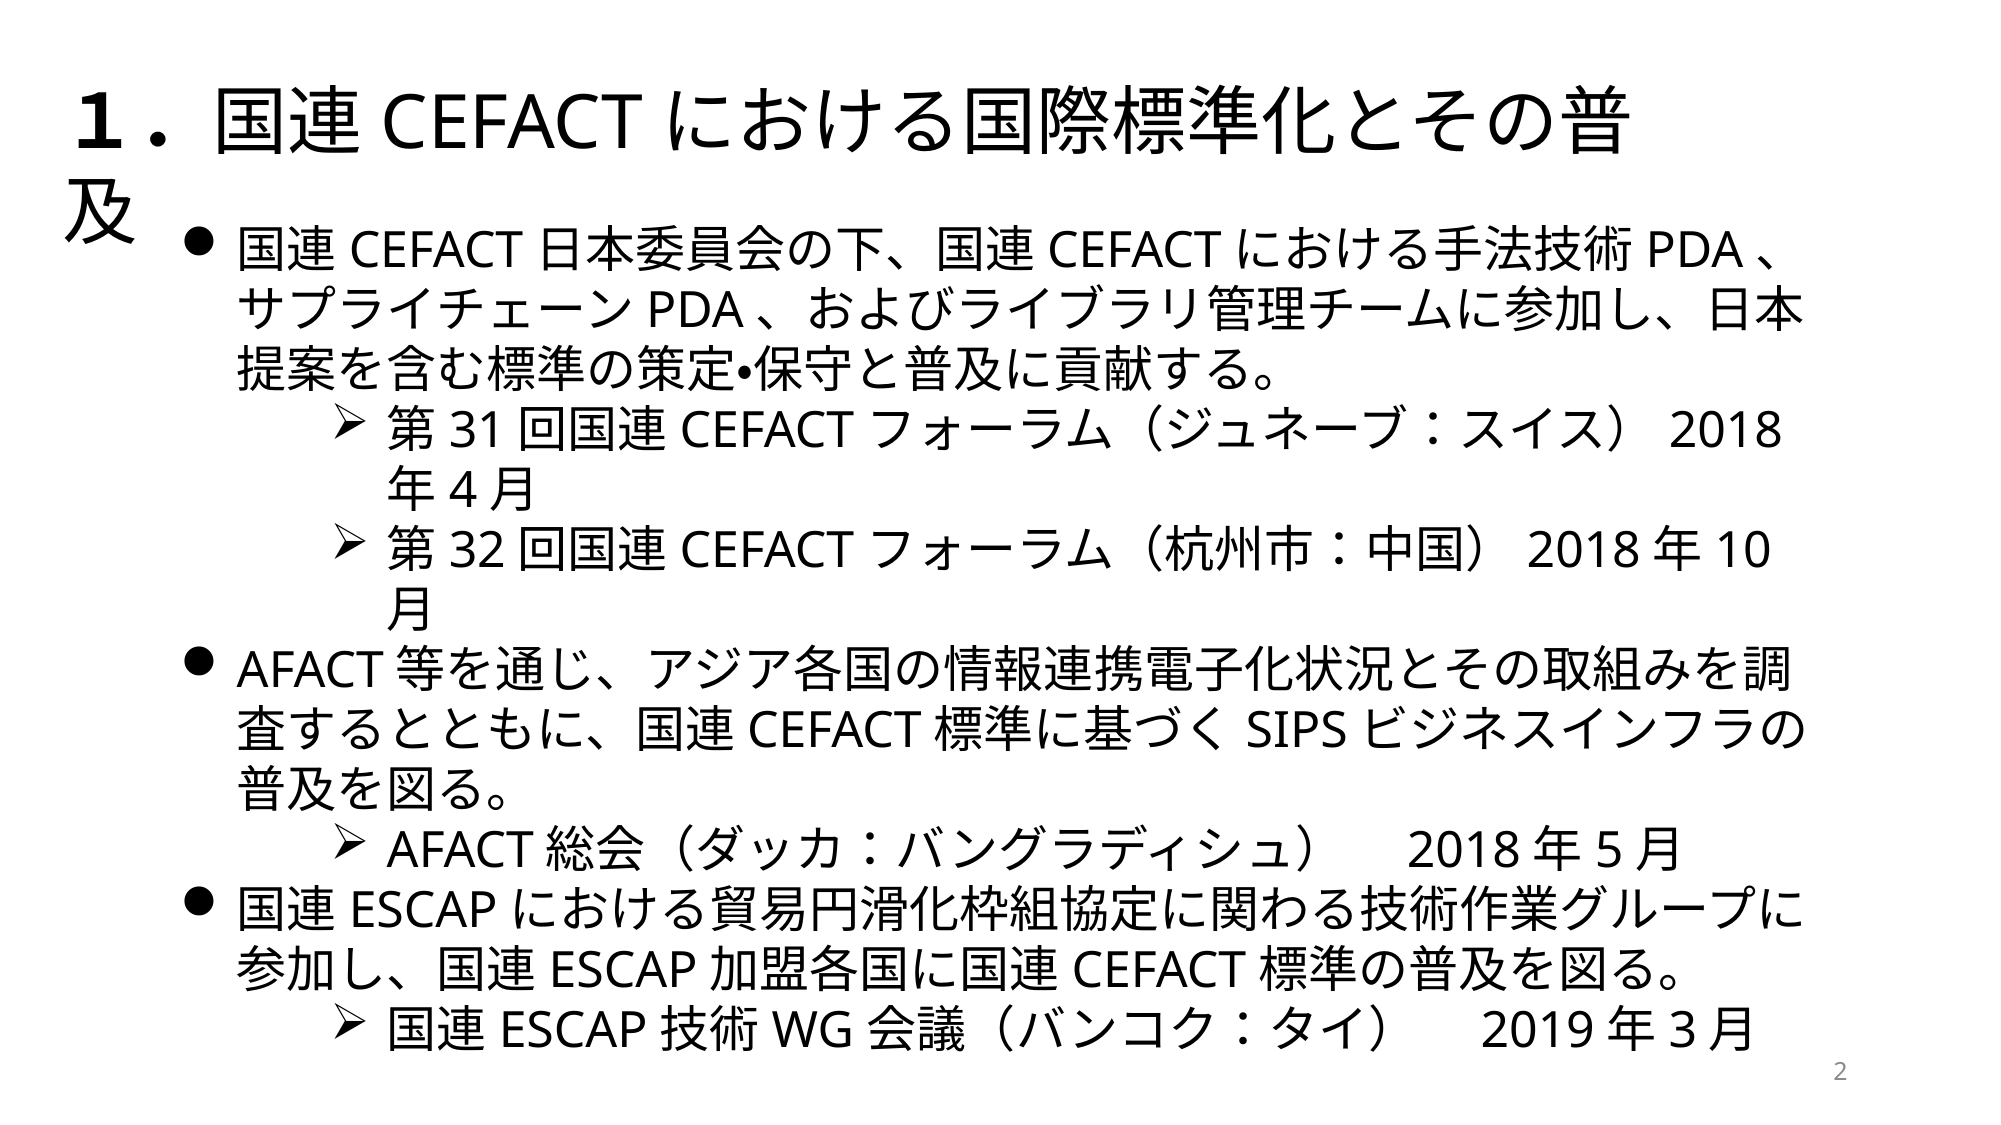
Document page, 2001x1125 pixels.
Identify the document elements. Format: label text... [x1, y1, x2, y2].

text_box １．国連CEFACTにおける国際標準化とその普及 [47, 65, 1709, 261]
slide_number 2 [1412, 1042, 1863, 1103]
text_box 国連CEFACT日本委員会の下、国連CEFACTにおける手法技術PDA、サプライチェーンPDA、およびライブラリ管理チームに参加し、日本提案を含む標準の策定・保守と普及に貢献する。 第31回国連CEFACTフォーラム（ジュネーブ：スイス）2018年4月 第32回国連CEFACTフォーラム（杭州市：中国）2018年10月 AFACT等を通じ、アジア各国の情報連携電子化状況とその取組みを調査するとともに、国連CEFACT標準に基づくSIPSビジネスインフラの普及を図る。 AFACT総会（ダッカ：バングラディシュ） 2018年5月 国連ESCAPにおける貿易円滑化枠組協定に関わる技術作業グループに参加し、国連ESCAP加盟各国に国連CEFACT標準の普及を図る。 国連ESCAP技術WG会議（バンコク：タイ） 2019年3月 [165, 210, 1845, 1065]
